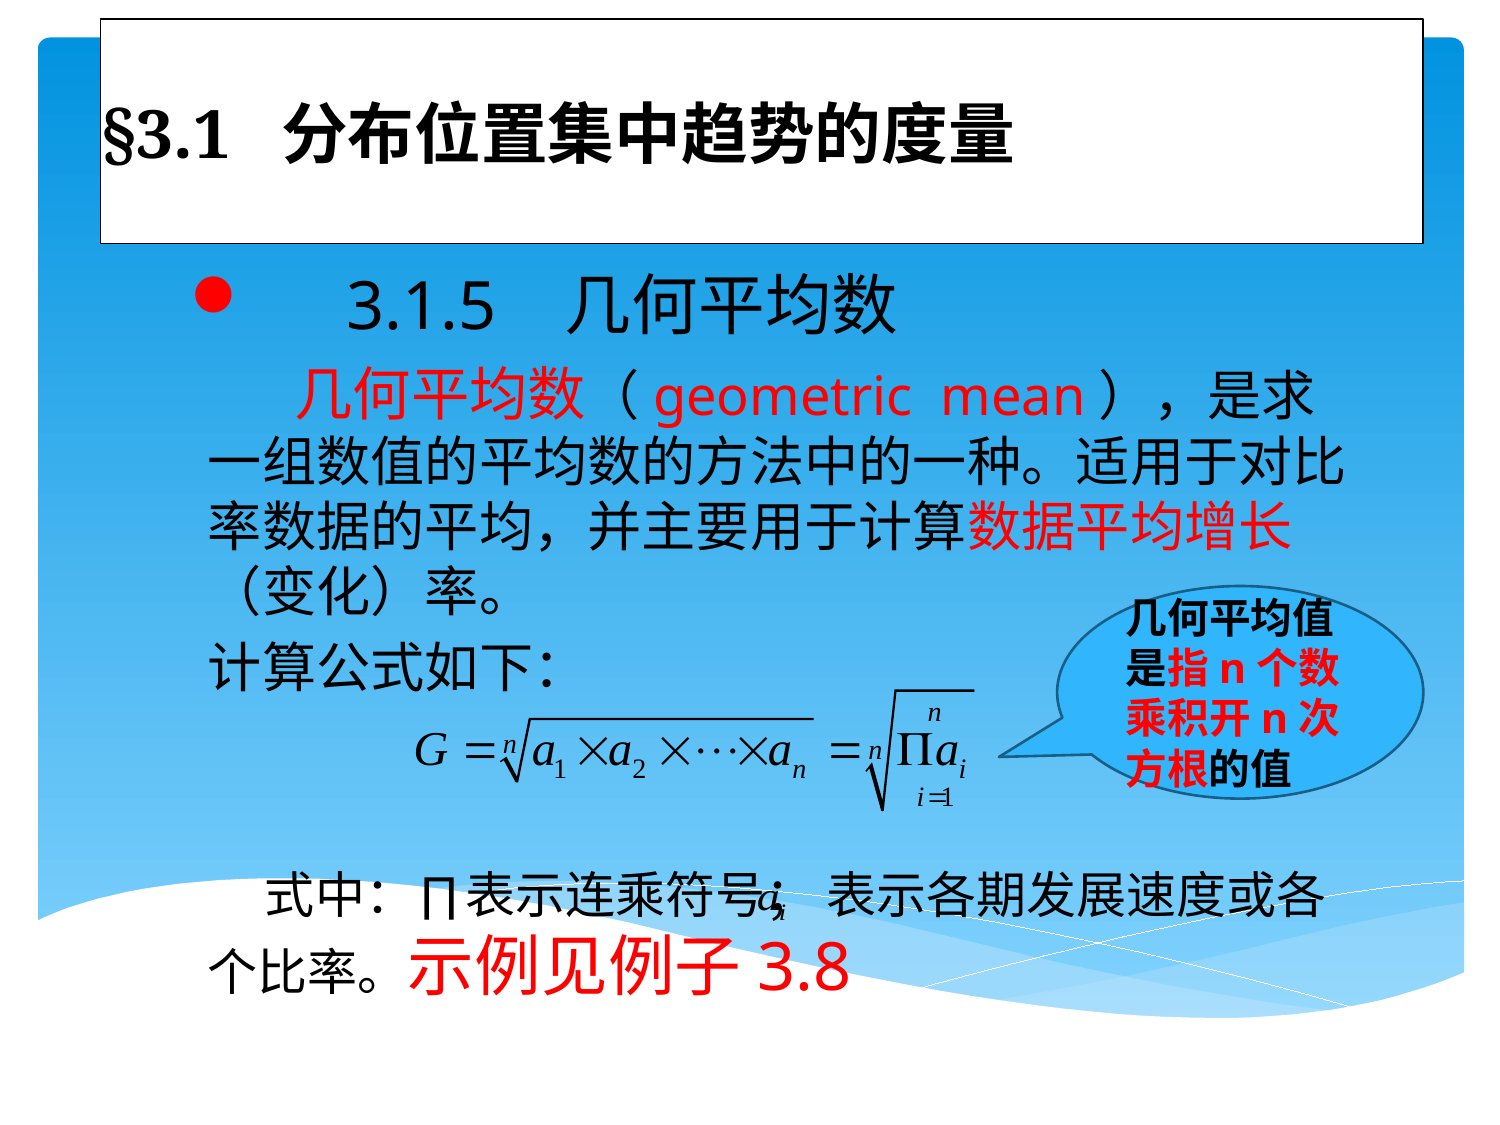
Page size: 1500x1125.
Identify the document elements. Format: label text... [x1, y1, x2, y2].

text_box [749, 869, 797, 931]
subtitle 3.1.5 几何平均数 [100, 255, 1459, 1012]
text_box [407, 680, 987, 823]
text_box 几何平均值是指n个数乘积开n次方根的值 [997, 584, 1425, 800]
title §3.1 分布位置集中趋势的度量 [100, 19, 1424, 244]
text_box 几何平均数（geometric mean），是求一组数值的平均数的方法中的一种。适用于对比率数据的平均，并主要用于计算数据平均增长（变化）率。 计算公式如下： 式中：∏表示连乘符号； 表示各期发展速度或各个比率。示例见例子3.8 [117, 349, 1382, 1035]
